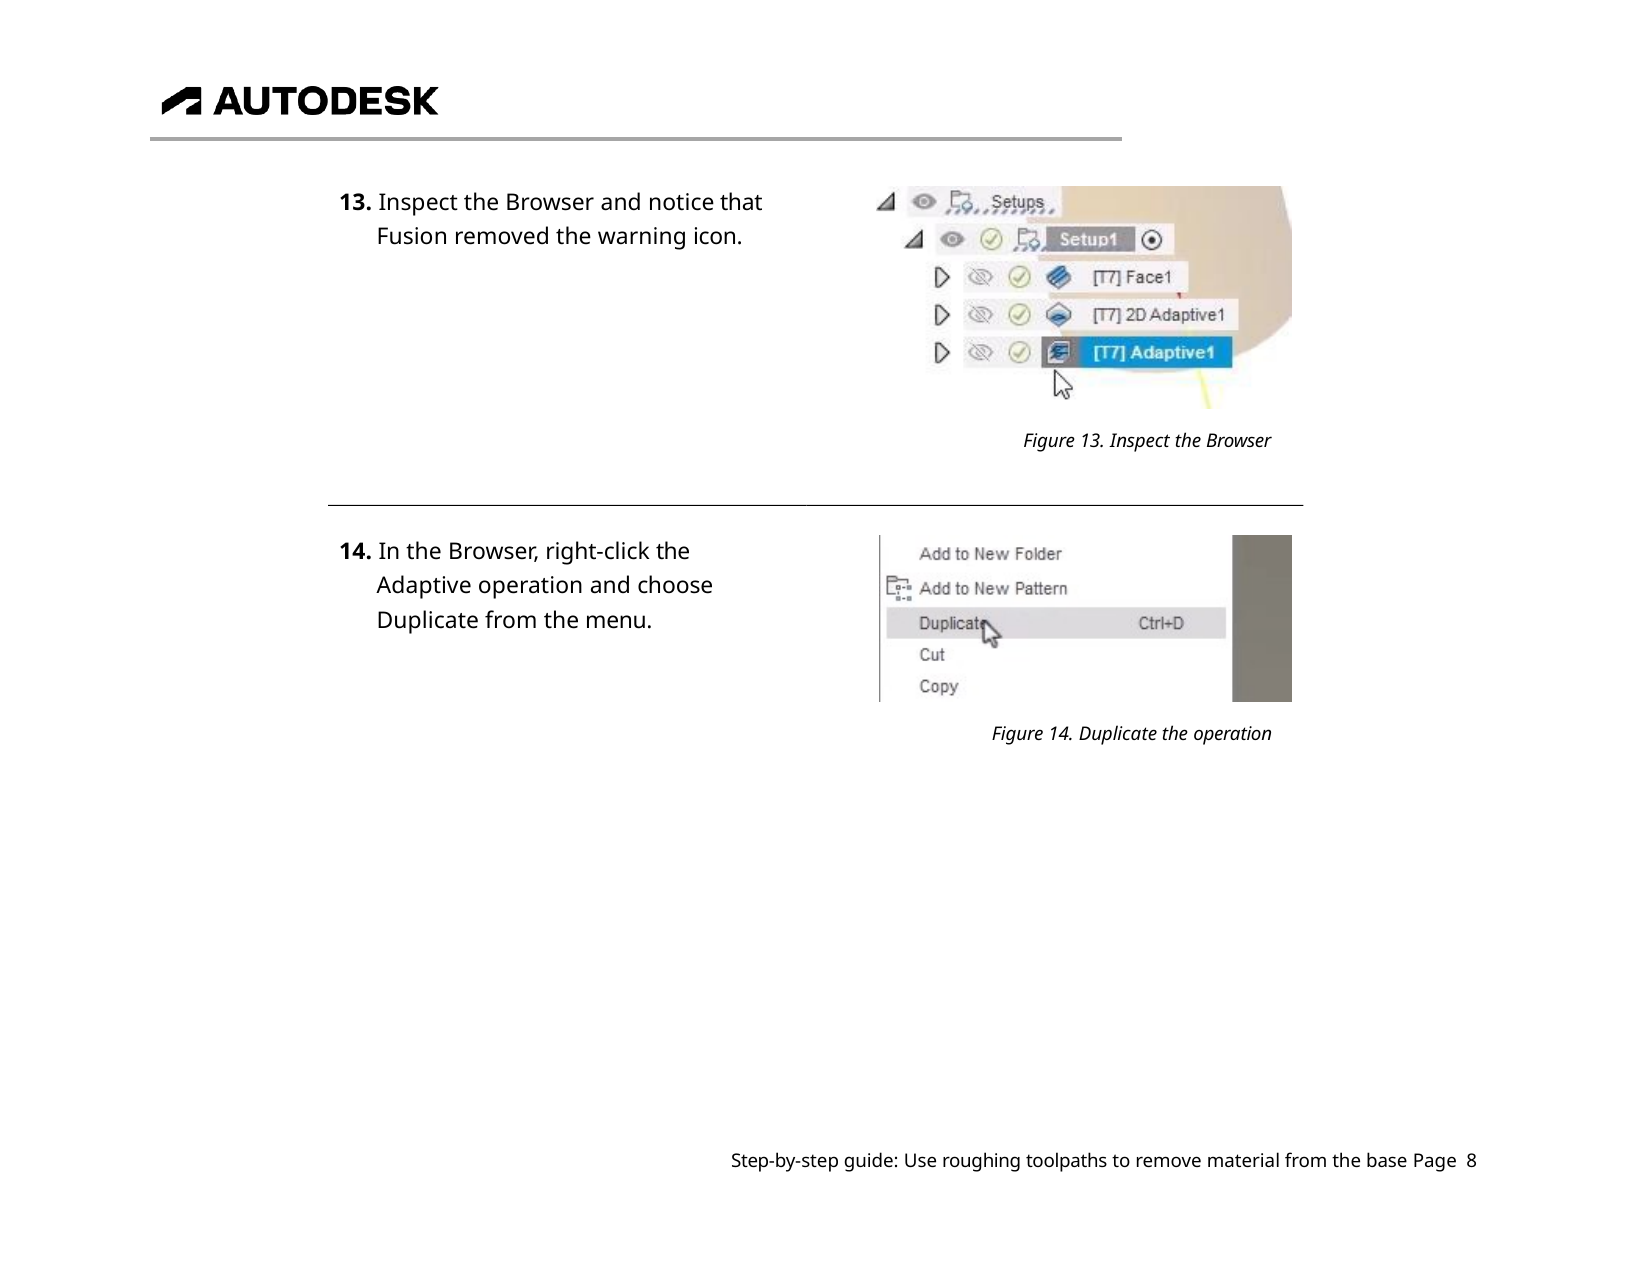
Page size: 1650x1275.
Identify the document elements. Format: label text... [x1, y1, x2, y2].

slide_number Step-by-step guide: Use roughing toolpaths to remove material from the base Page 10 [729, 1145, 1509, 1275]
text_box 14. In the Browser, right-click the Adaptive operation and choose Duplicate from the menu. [337, 527, 715, 633]
text_box 13. Inspect the Browser and notice that Fusion removed the warning icon. [337, 178, 768, 250]
picture [875, 186, 1292, 409]
picture [879, 535, 1292, 702]
text_box Figure 13. Inspect the Browser [1021, 426, 1295, 452]
text_box Figure 14. Duplicate the operation [989, 719, 1294, 745]
picture [161, 86, 439, 115]
